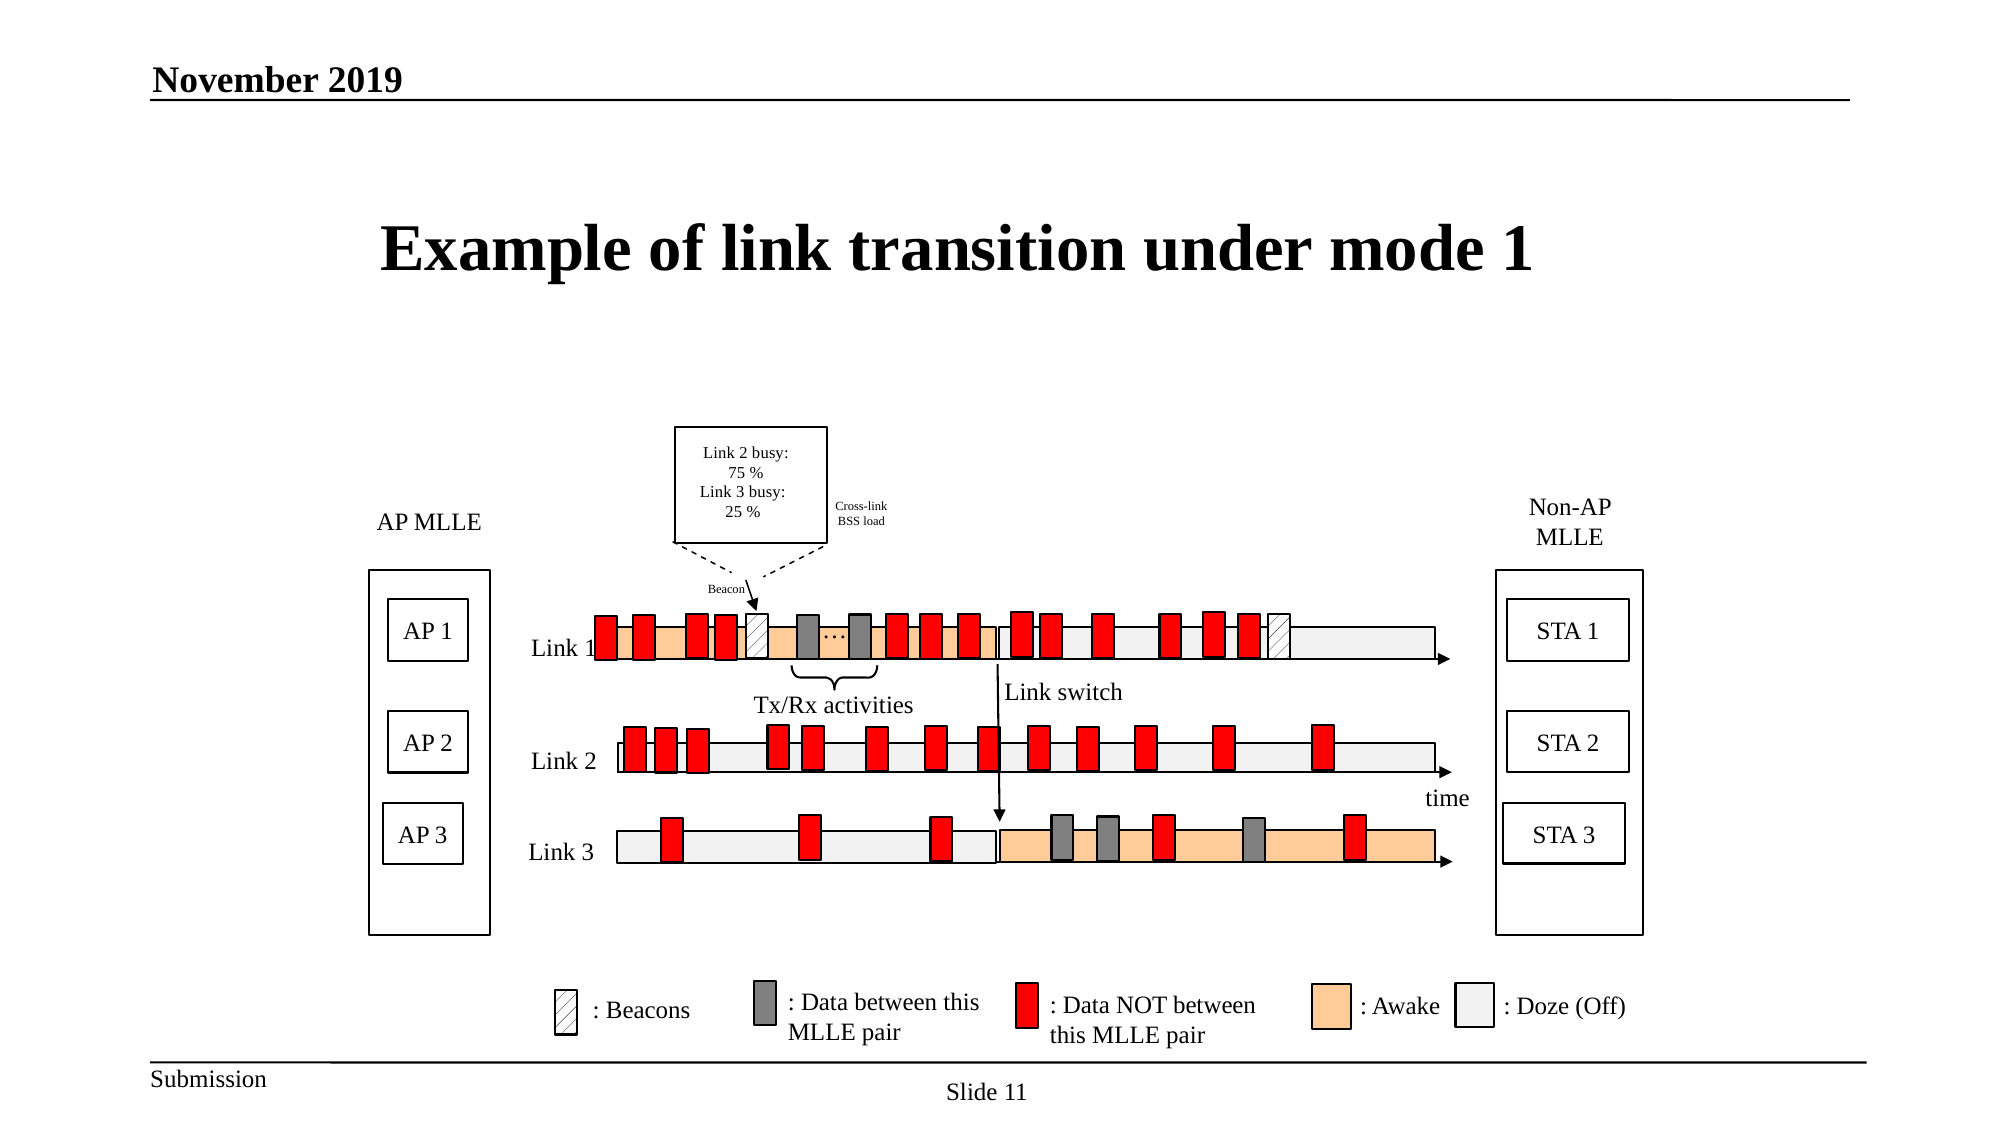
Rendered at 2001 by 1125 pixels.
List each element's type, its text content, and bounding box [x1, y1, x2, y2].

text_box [356, 426, 1662, 1055]
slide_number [152, 54, 412, 101]
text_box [763, 546, 824, 577]
footer Dibakar Das, Intel [1034, 1061, 1869, 1124]
title Example of link transition under mode 1 [108, 156, 1809, 331]
slide_number Slide 11 [928, 1074, 1045, 1125]
